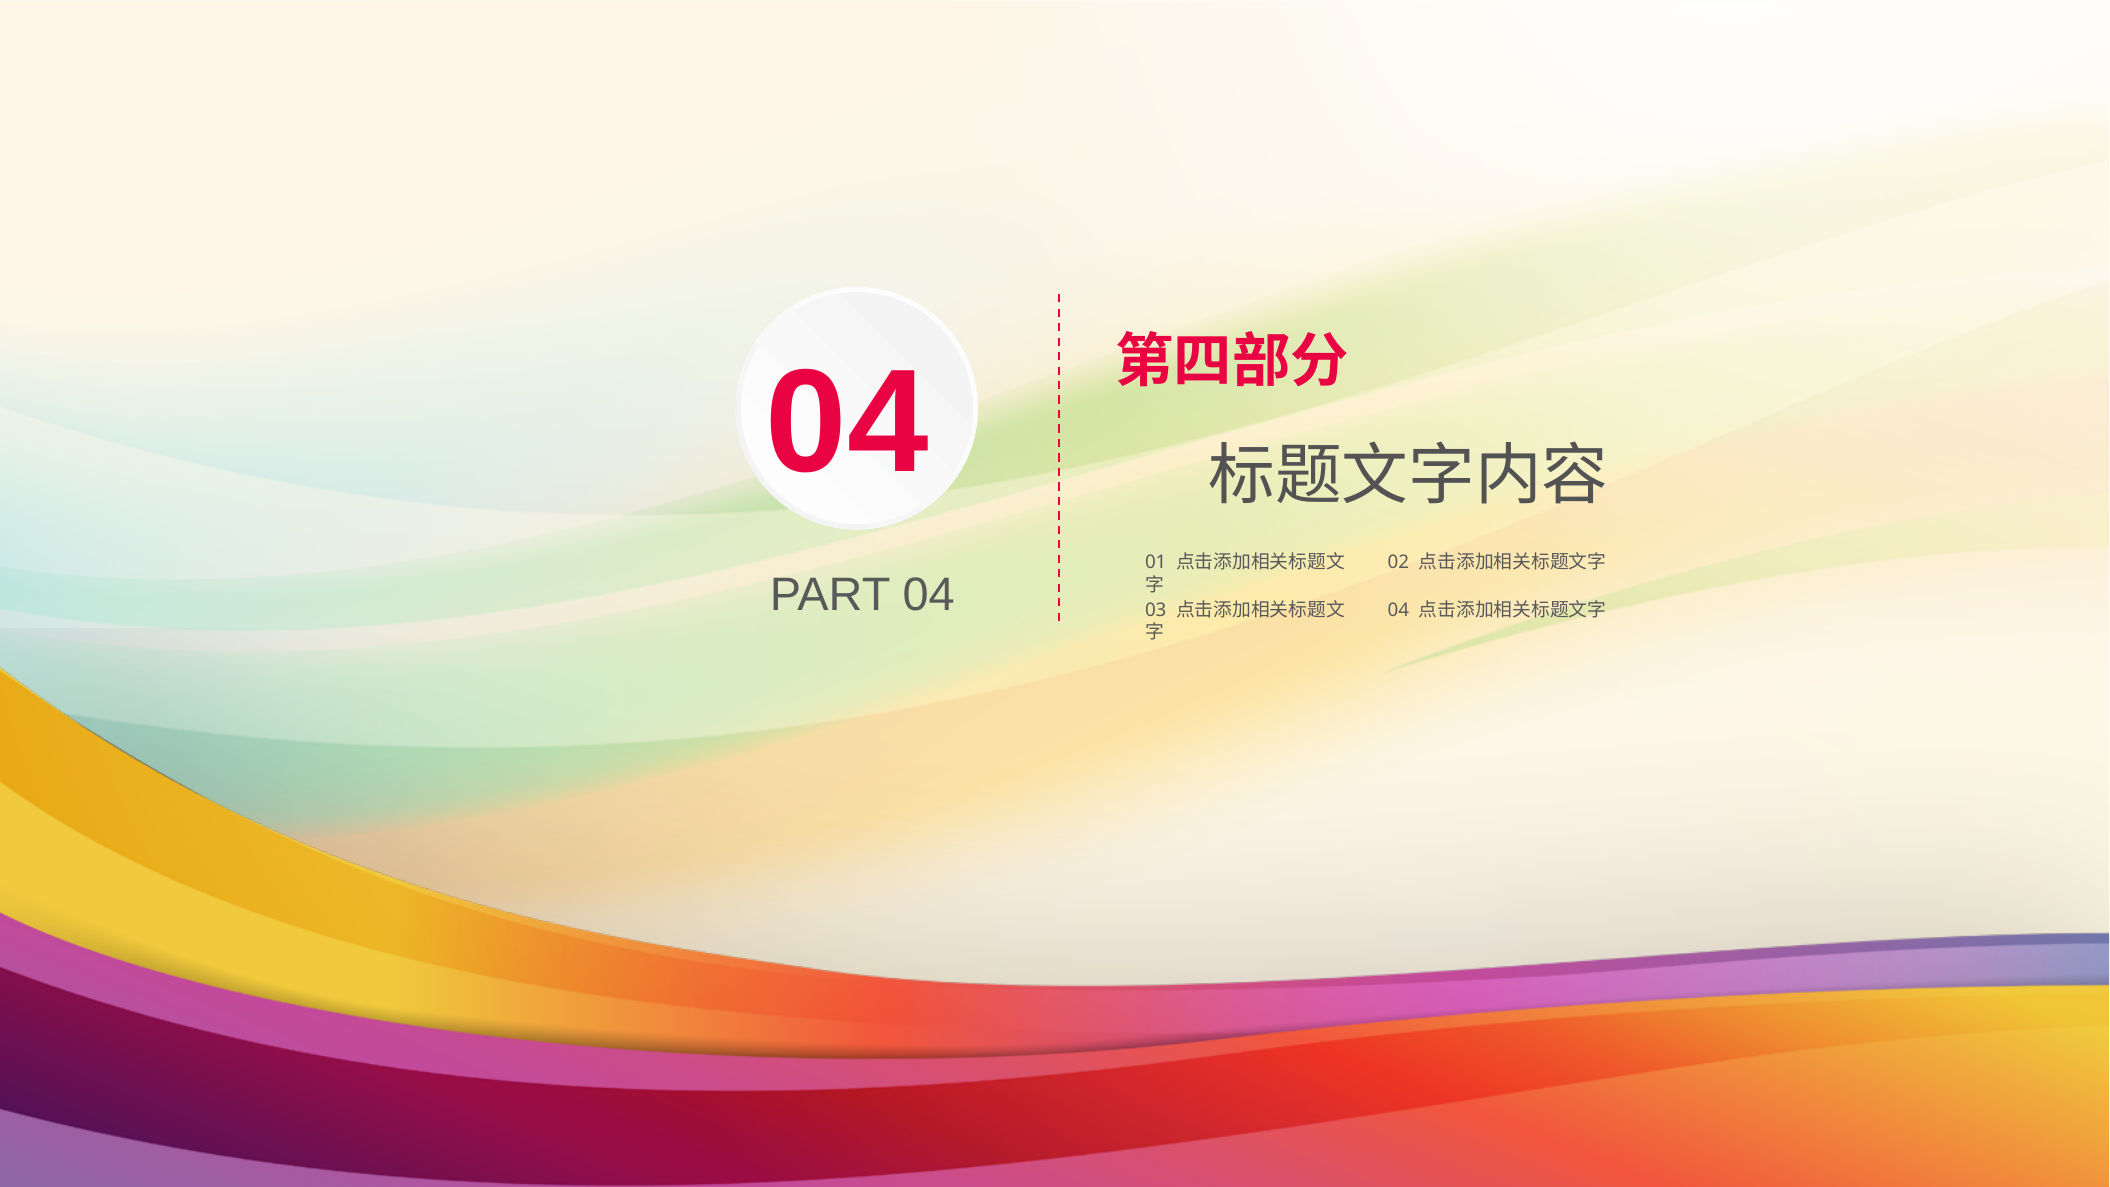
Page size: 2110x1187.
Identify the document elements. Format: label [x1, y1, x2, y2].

picture [0, 0, 2110, 1187]
text_box [735, 287, 978, 530]
